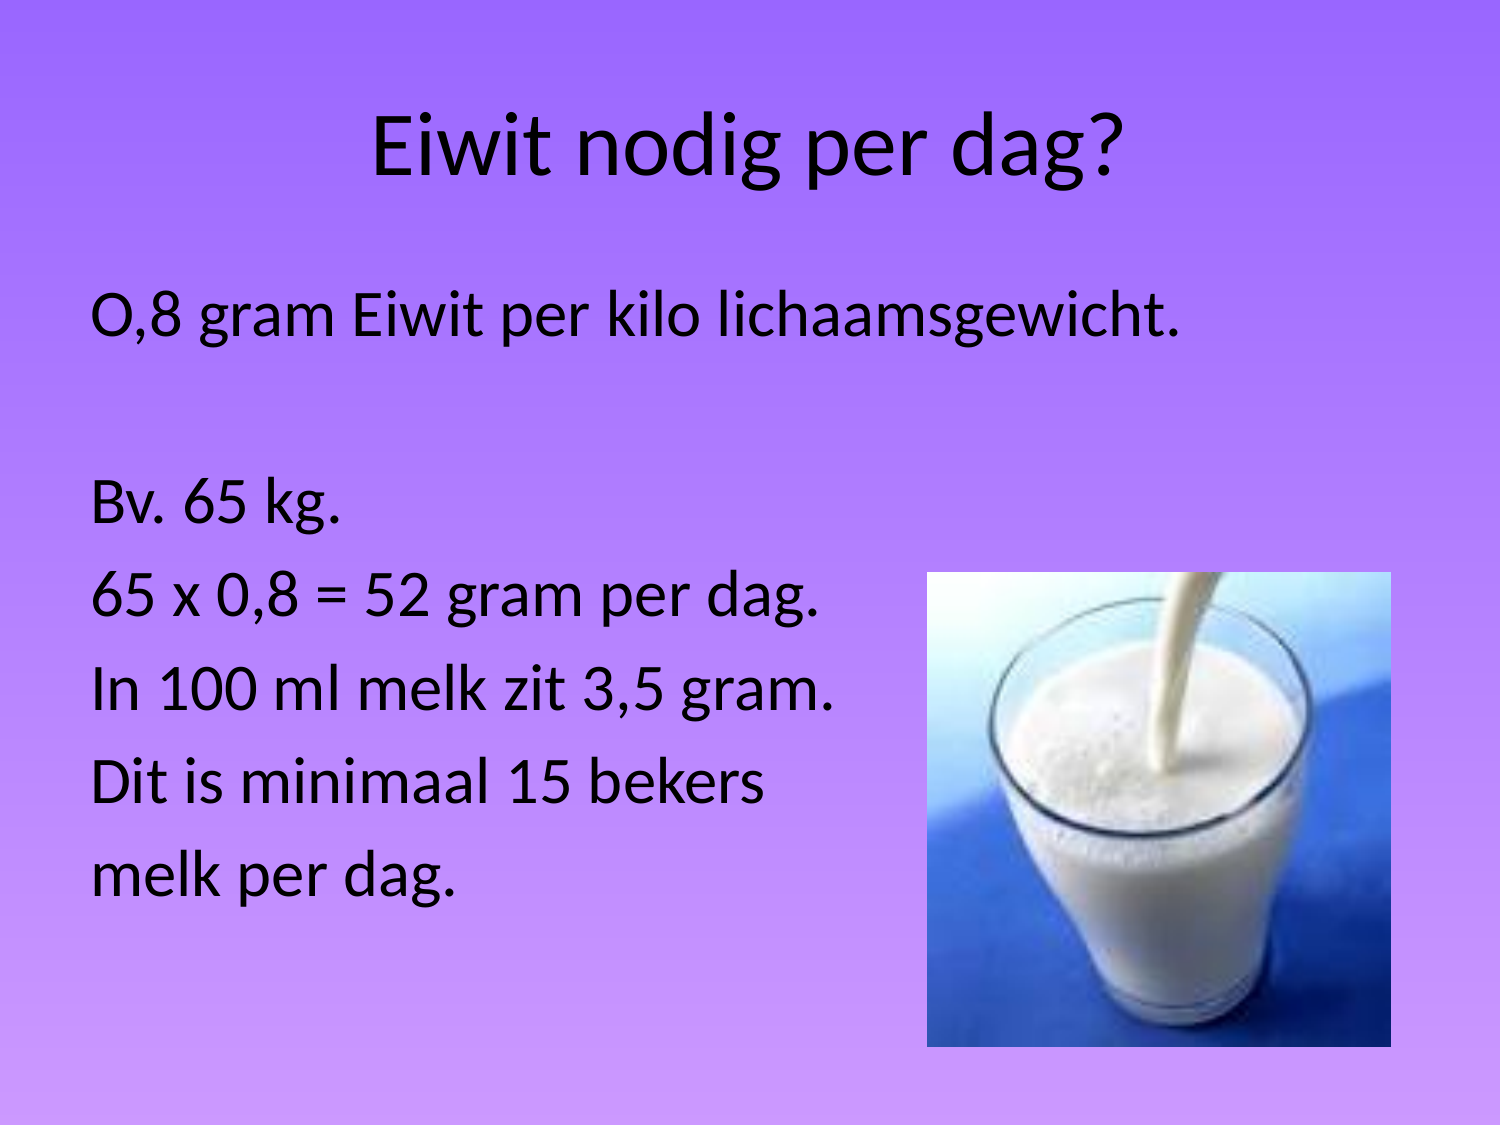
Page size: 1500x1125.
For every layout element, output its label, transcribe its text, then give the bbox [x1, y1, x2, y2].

list O,8 gram Eiwit per kilo lichaamsgewicht. Bv. 65 kg. 65 x 0,8 = 52 gram per dag. In 100 ml melk zit 3,5 gram. Dit is minimaal 15 bekers melk per dag. [75, 262, 1425, 1005]
title Eiwit nodig per dag? [75, 45, 1425, 233]
picture [926, 572, 1392, 1047]
